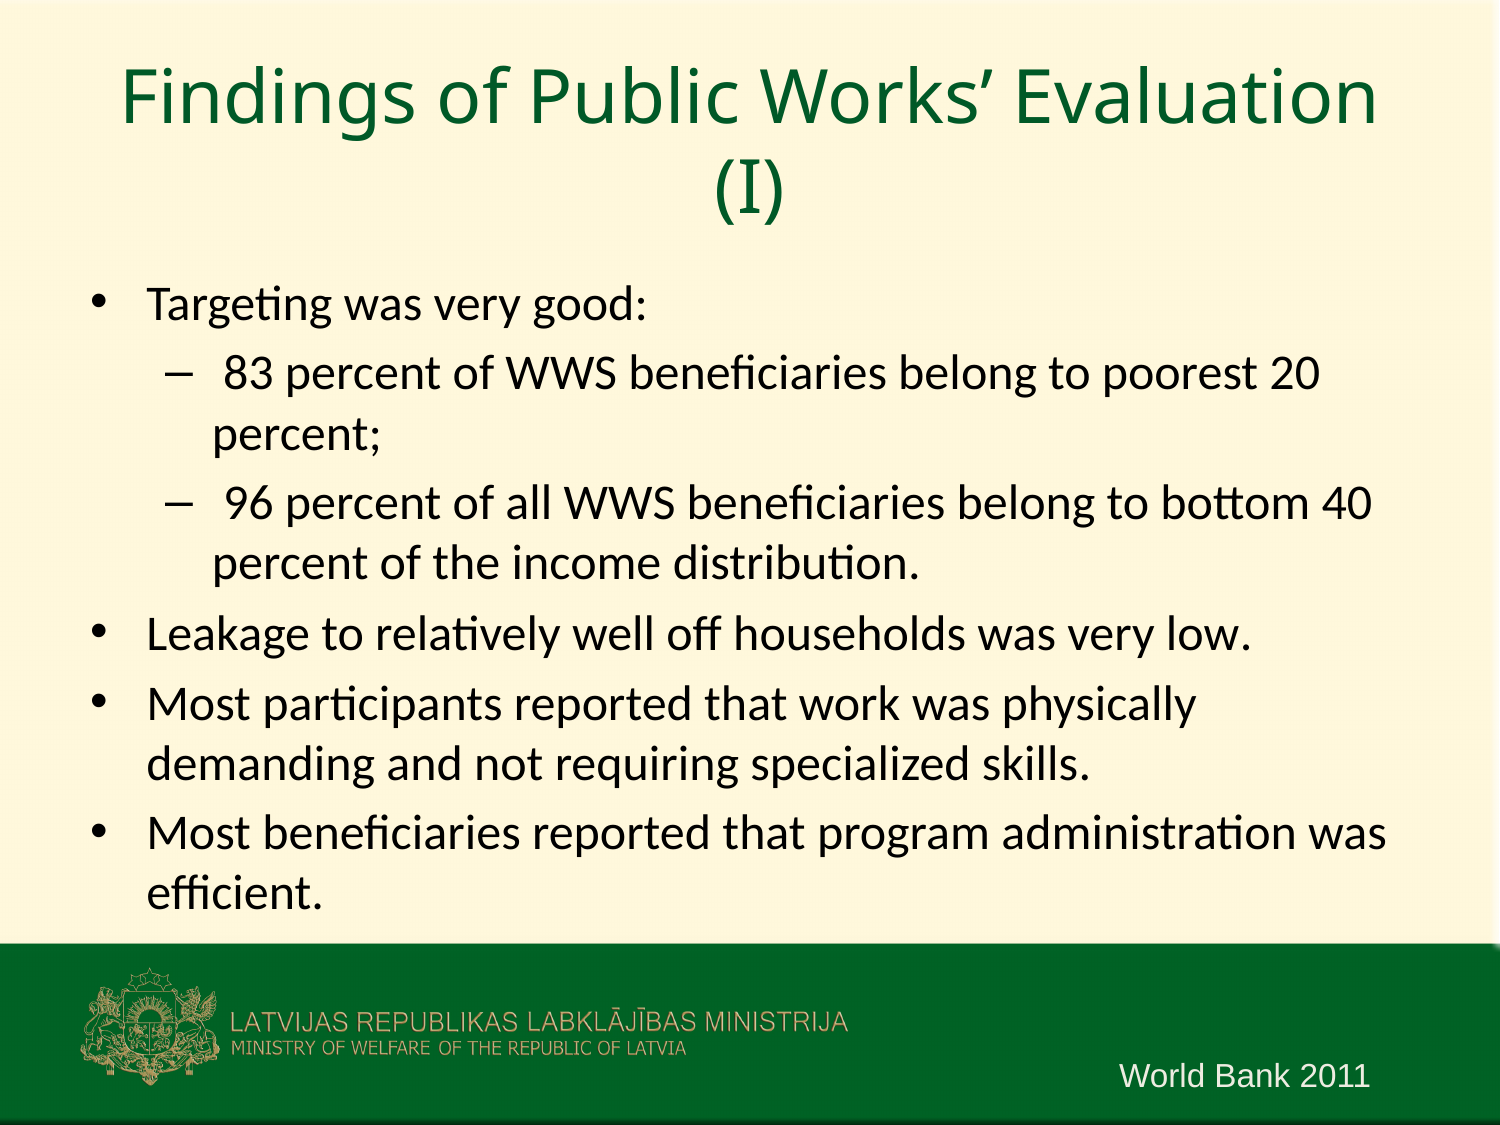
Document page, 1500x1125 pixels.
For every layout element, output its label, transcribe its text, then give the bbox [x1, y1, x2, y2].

text_box World Bank 2011 [1104, 1046, 1436, 1102]
picture [0, 0, 1500, 1125]
list Targeting was very good: 83 percent of WWS beneficiaries belong to poorest 20 percent; 96 percent of all WWS beneficiaries belong to bottom 40 percent of the income distribution. Leakage to relatively well off households was very low. Most participants reported that work was physically demanding and not requiring specialized skills. Most beneficiaries reported that program administration was efficient. [74, 262, 1426, 1006]
title Findings of Public Works’ Evaluation (I) [74, 44, 1426, 233]
